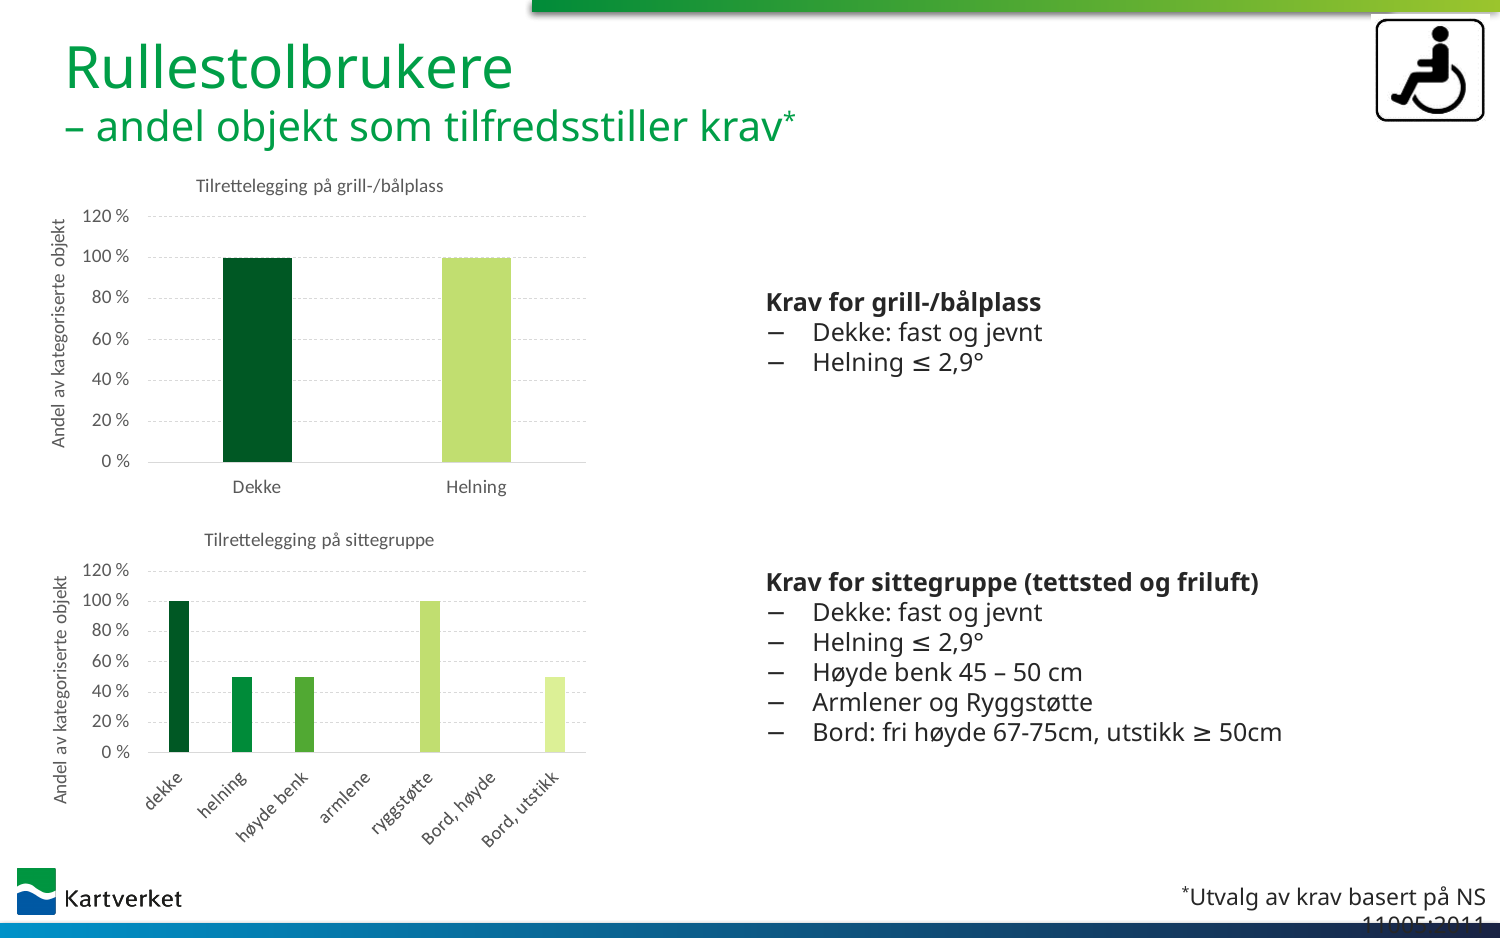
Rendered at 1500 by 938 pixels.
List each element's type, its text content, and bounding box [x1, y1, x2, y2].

text_box *Utvalg av krav basert på NS 11005:2011 [1068, 873, 1500, 938]
text_box Krav for grill-/bålplass Dekke: fast og jevnt Helning ≤ 2,9° [750, 279, 1452, 384]
text_box Rullestolbrukere – andel objekt som tilfredsstiller krav* [49, 14, 1431, 158]
text_box Krav for sittegruppe (tettsted og friluft) Dekke: fast og jevnt Helning ≤ 2,9° Høyde benk 45 – 50 cm Armlener og Ryggstøtte Bord: fri høyde 67-75cm, utstikk ≥ 50cm [750, 559, 1500, 754]
picture [1371, 13, 1491, 127]
picture [41, 166, 597, 505]
picture [41, 520, 597, 859]
